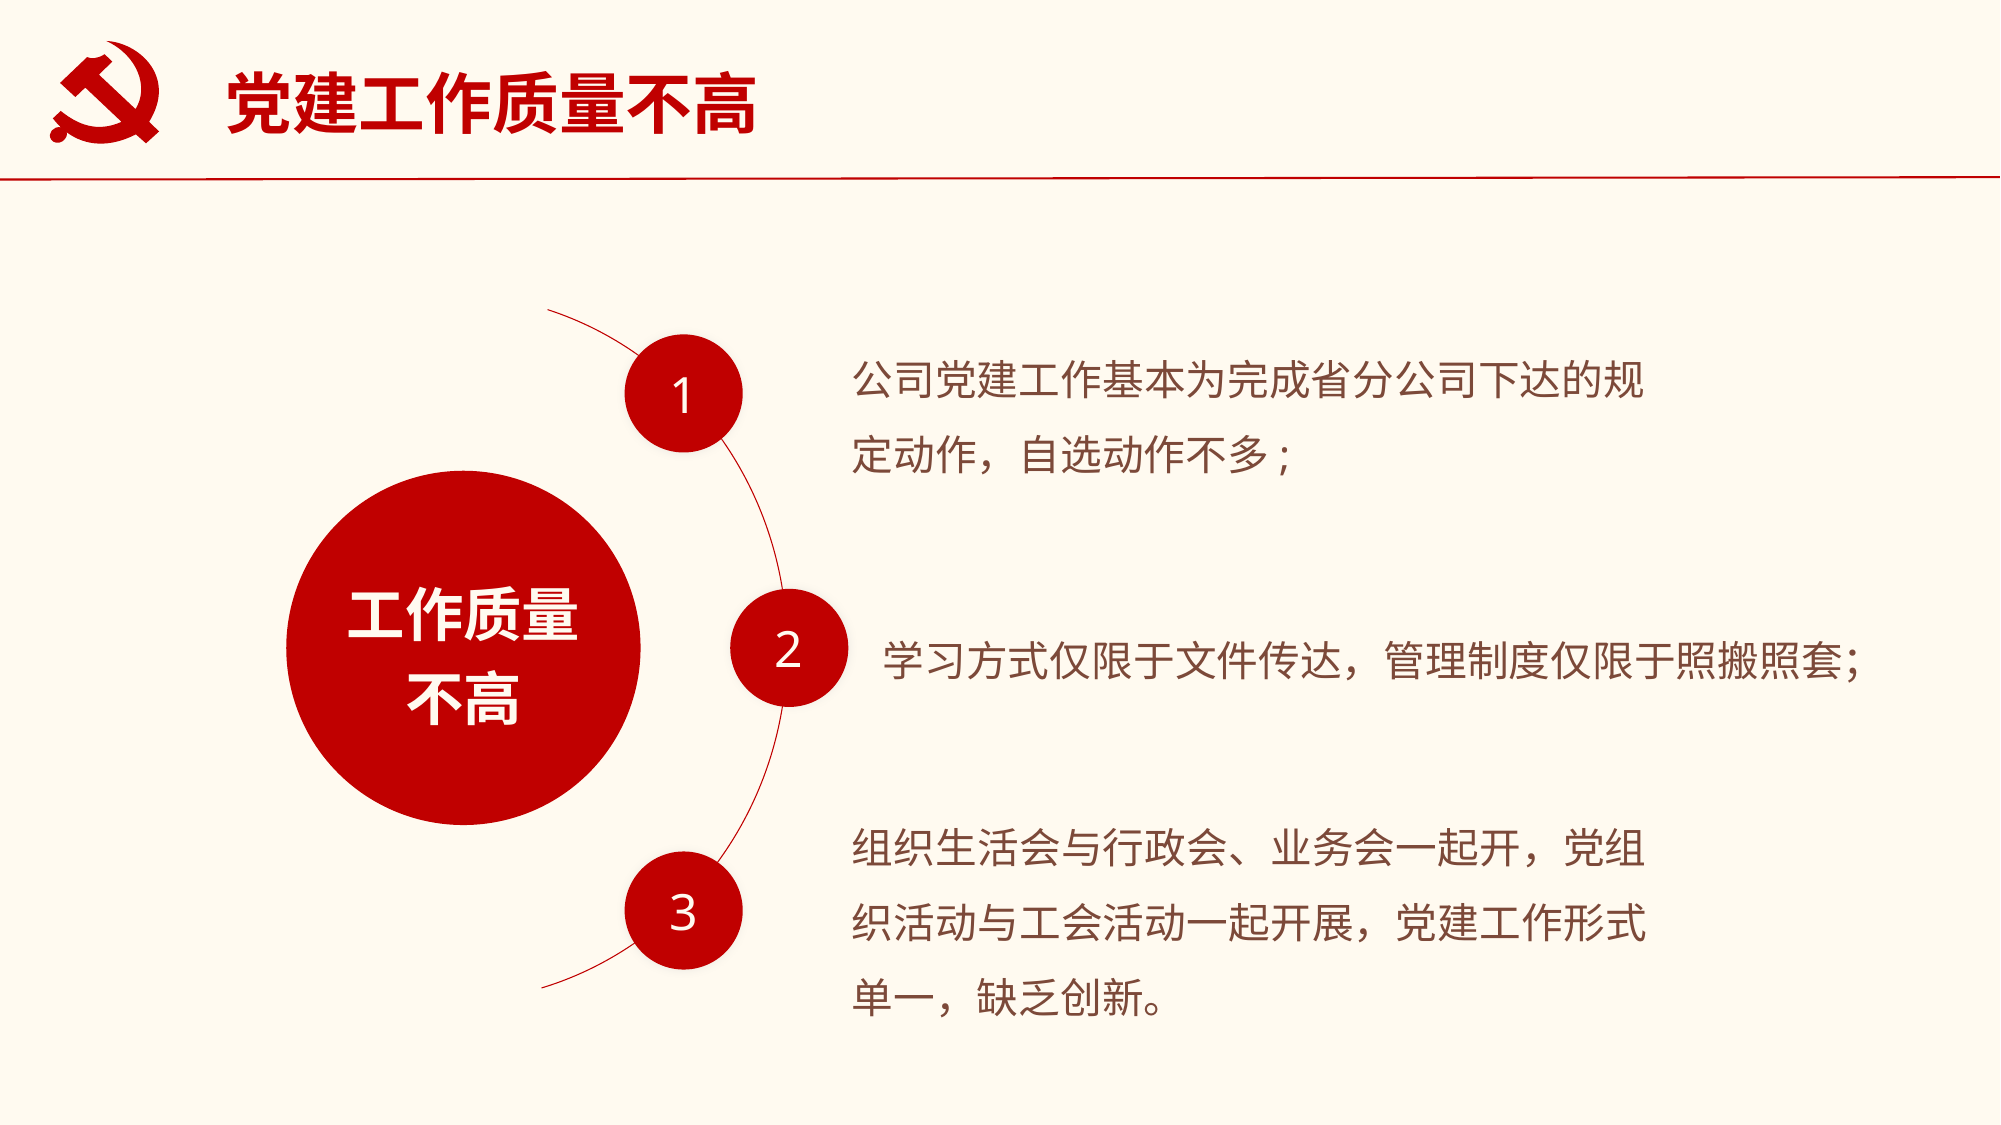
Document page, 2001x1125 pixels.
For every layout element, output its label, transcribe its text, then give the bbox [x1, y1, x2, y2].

text_box 党建工作质量不高 [210, 54, 775, 149]
text_box 工作质量 不高 [285, 469, 498, 827]
text_box [445, 309, 783, 989]
text_box 公司党建工作基本为完成省分公司下达的规定动作，自选动作不多; [836, 321, 1662, 487]
text_box 2 [729, 587, 850, 708]
text_box 组织生活会与行政会、业务会一起开，党组织活动与工会活动一起开展，党建工作形式单一，缺乏创新。 [836, 789, 1662, 1030]
text_box 学习方式仅限于文件传达，管理制度仅限于照搬照套； [867, 602, 1967, 693]
text_box 1 [623, 333, 744, 454]
text_box 3 [623, 850, 744, 971]
text_box 加强基层党组织活动 [621, 353, 726, 458]
